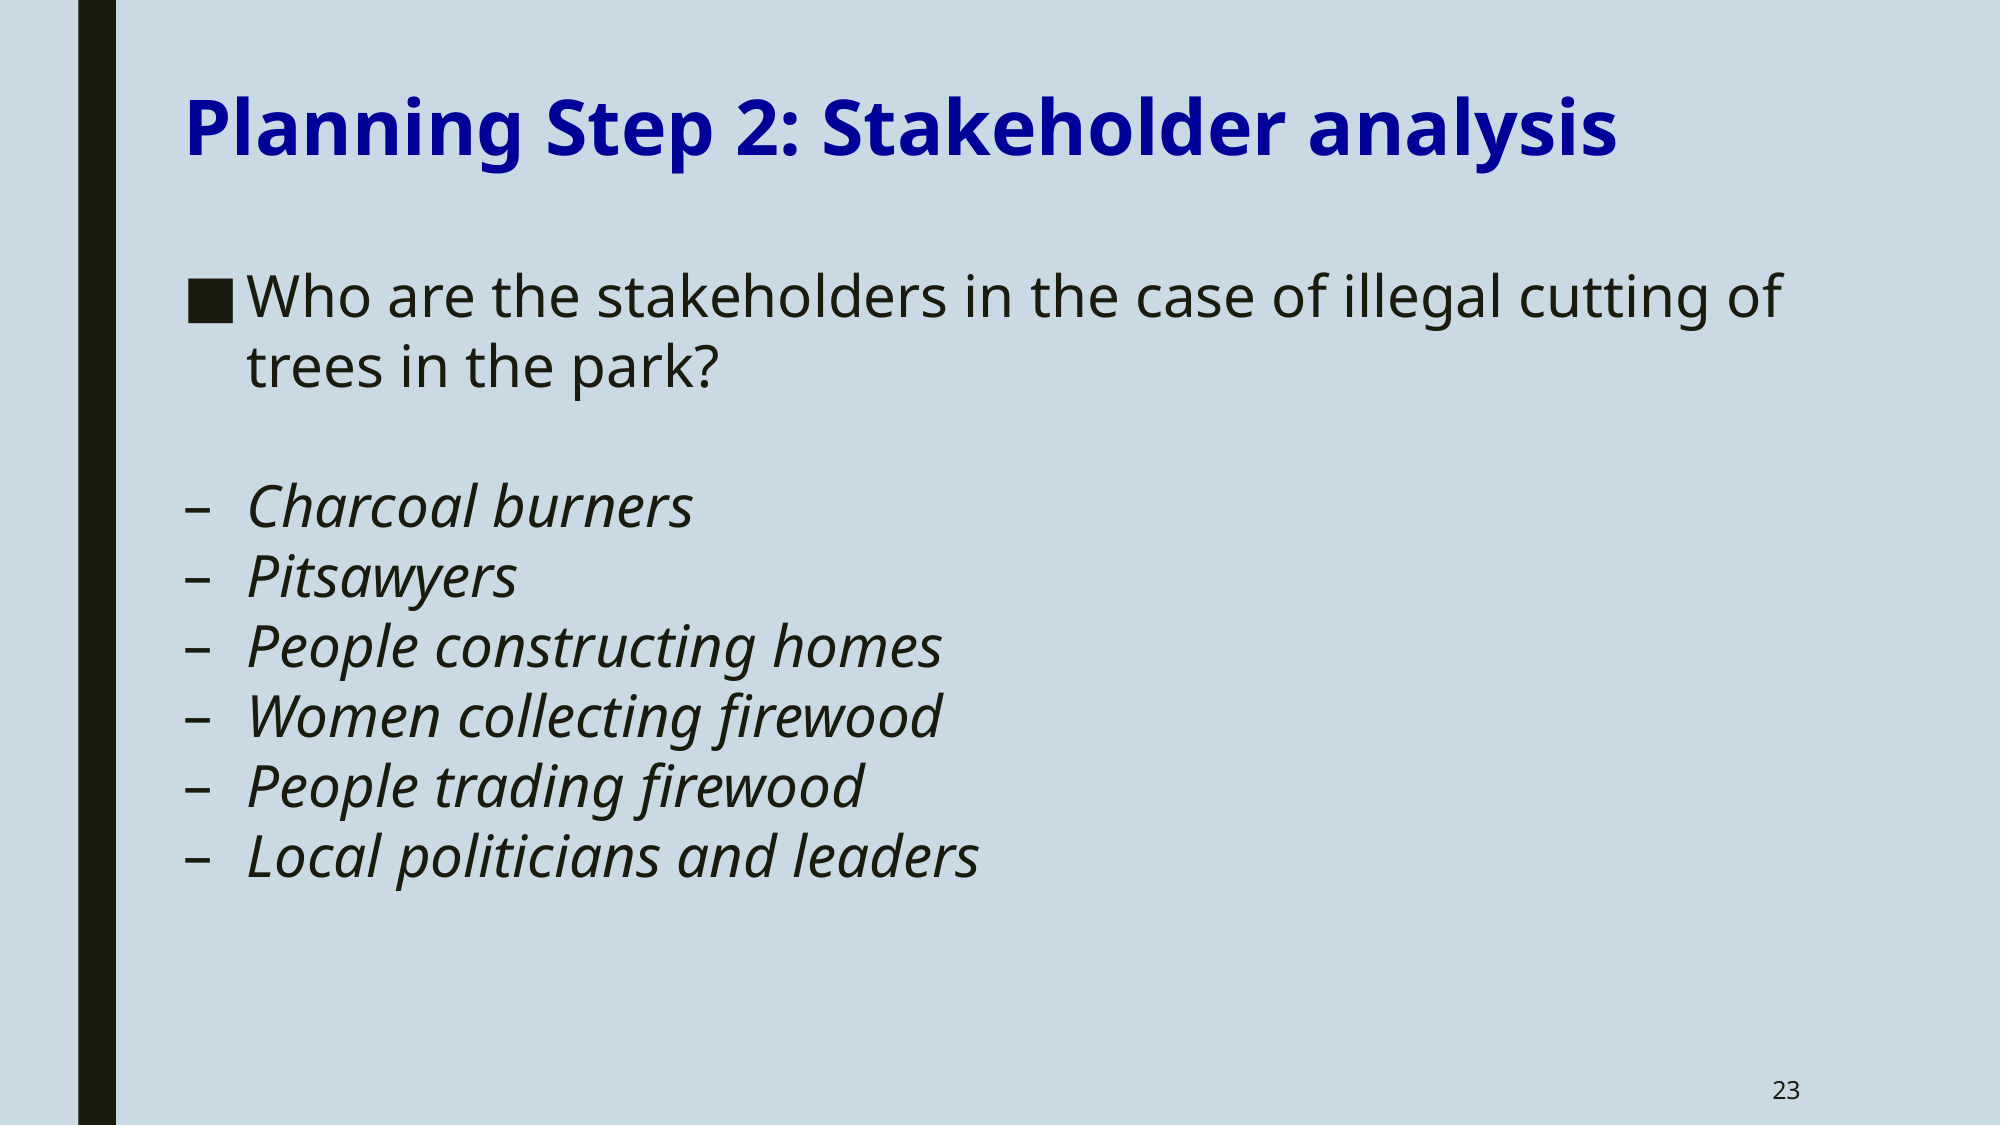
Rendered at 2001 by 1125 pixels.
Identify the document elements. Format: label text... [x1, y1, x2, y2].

text_box Who are the stakeholders in the case of illegal cutting of trees in the park? Charcoal burners Pitsawyers People constructing homes Women collecting firewood People trading firewood Local politicians and leaders [169, 251, 1816, 1078]
slide_number 23 [1553, 1078, 1816, 1125]
text_box Planning Step 2: Stakeholder analysis [168, 82, 1843, 252]
